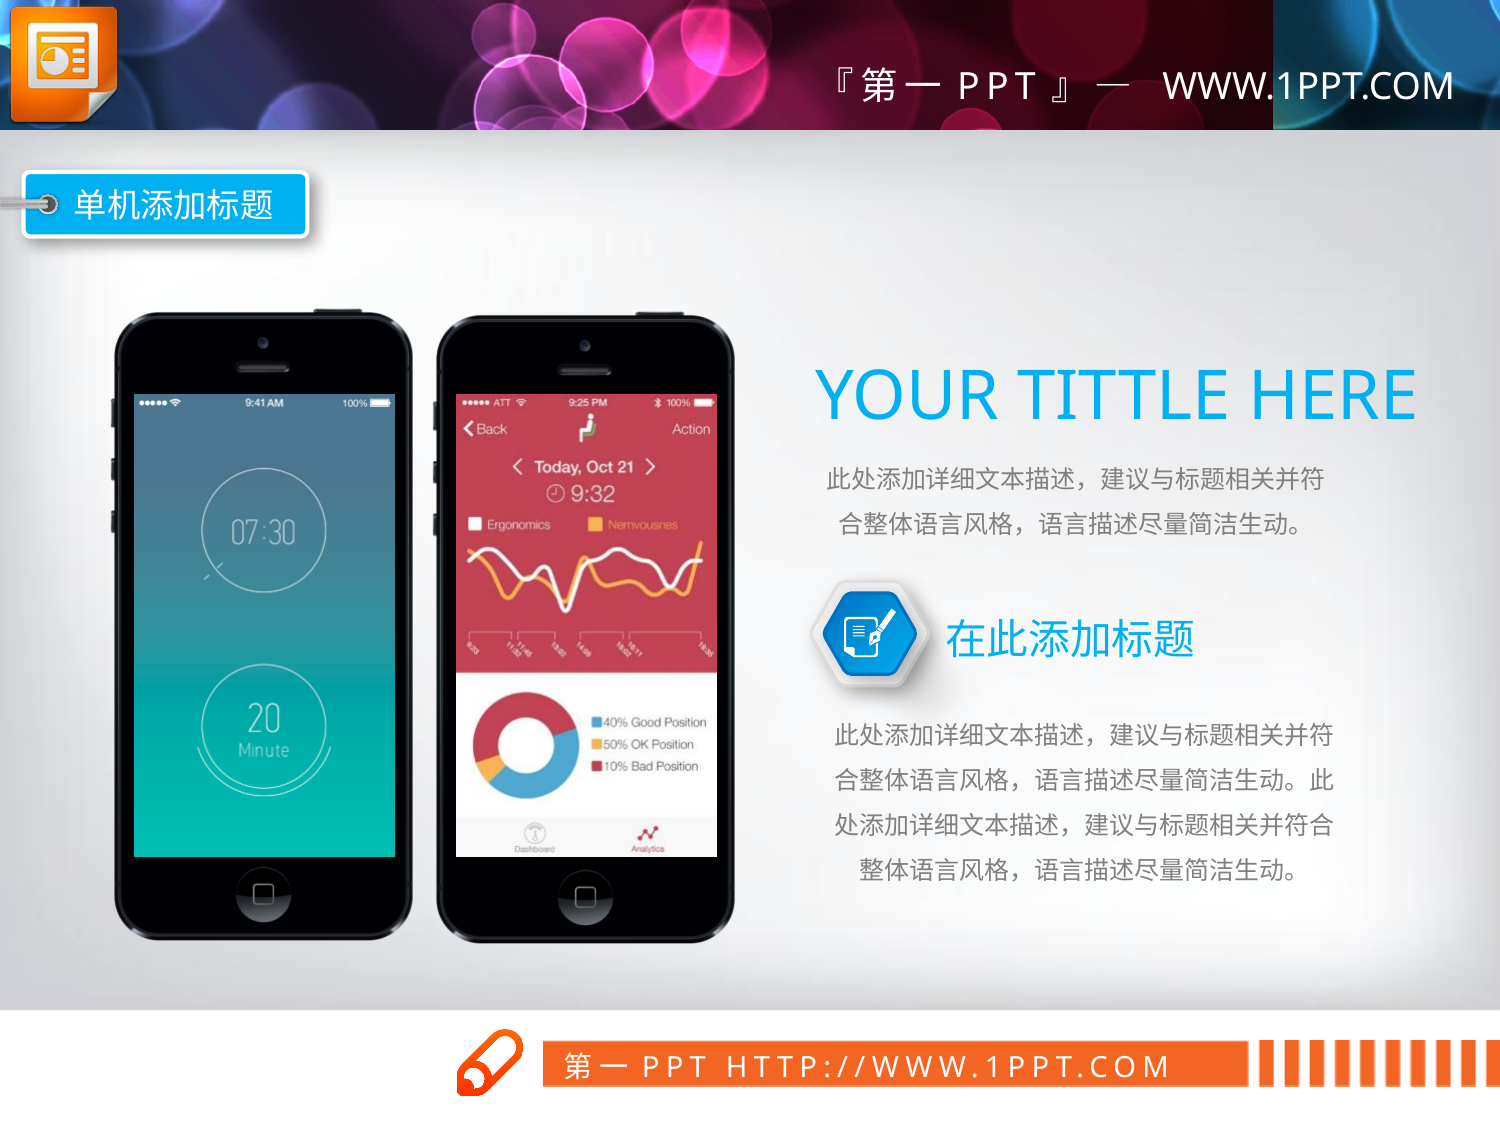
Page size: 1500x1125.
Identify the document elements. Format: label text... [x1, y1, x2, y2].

text_box 在此添加标题 [982, 605, 1256, 671]
text_box [23, 216, 307, 237]
text_box 此处添加详细文本描述，建议与标题相关并符合整体语言风格，语言描述尽量简洁生动。 [802, 441, 1350, 547]
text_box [843, 608, 897, 658]
text_box [23, 172, 307, 196]
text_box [0, 199, 48, 208]
picture [0, 0, 1500, 1012]
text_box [810, 564, 978, 774]
picture [543, 1040, 1500, 1087]
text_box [37, 194, 58, 215]
text_box 此处添加详细文本描述，建议与标题相关并符合整体语言风格，语言描述尽量简洁生动。此处添加详细文本描述，建议与标题相关并符合整体语言风格，语言描述尽量简洁生动。 [810, 697, 1359, 892]
text_box YOUR TITTLE HERE [800, 343, 1456, 449]
text_box 单机添加标题 [39, 176, 308, 232]
